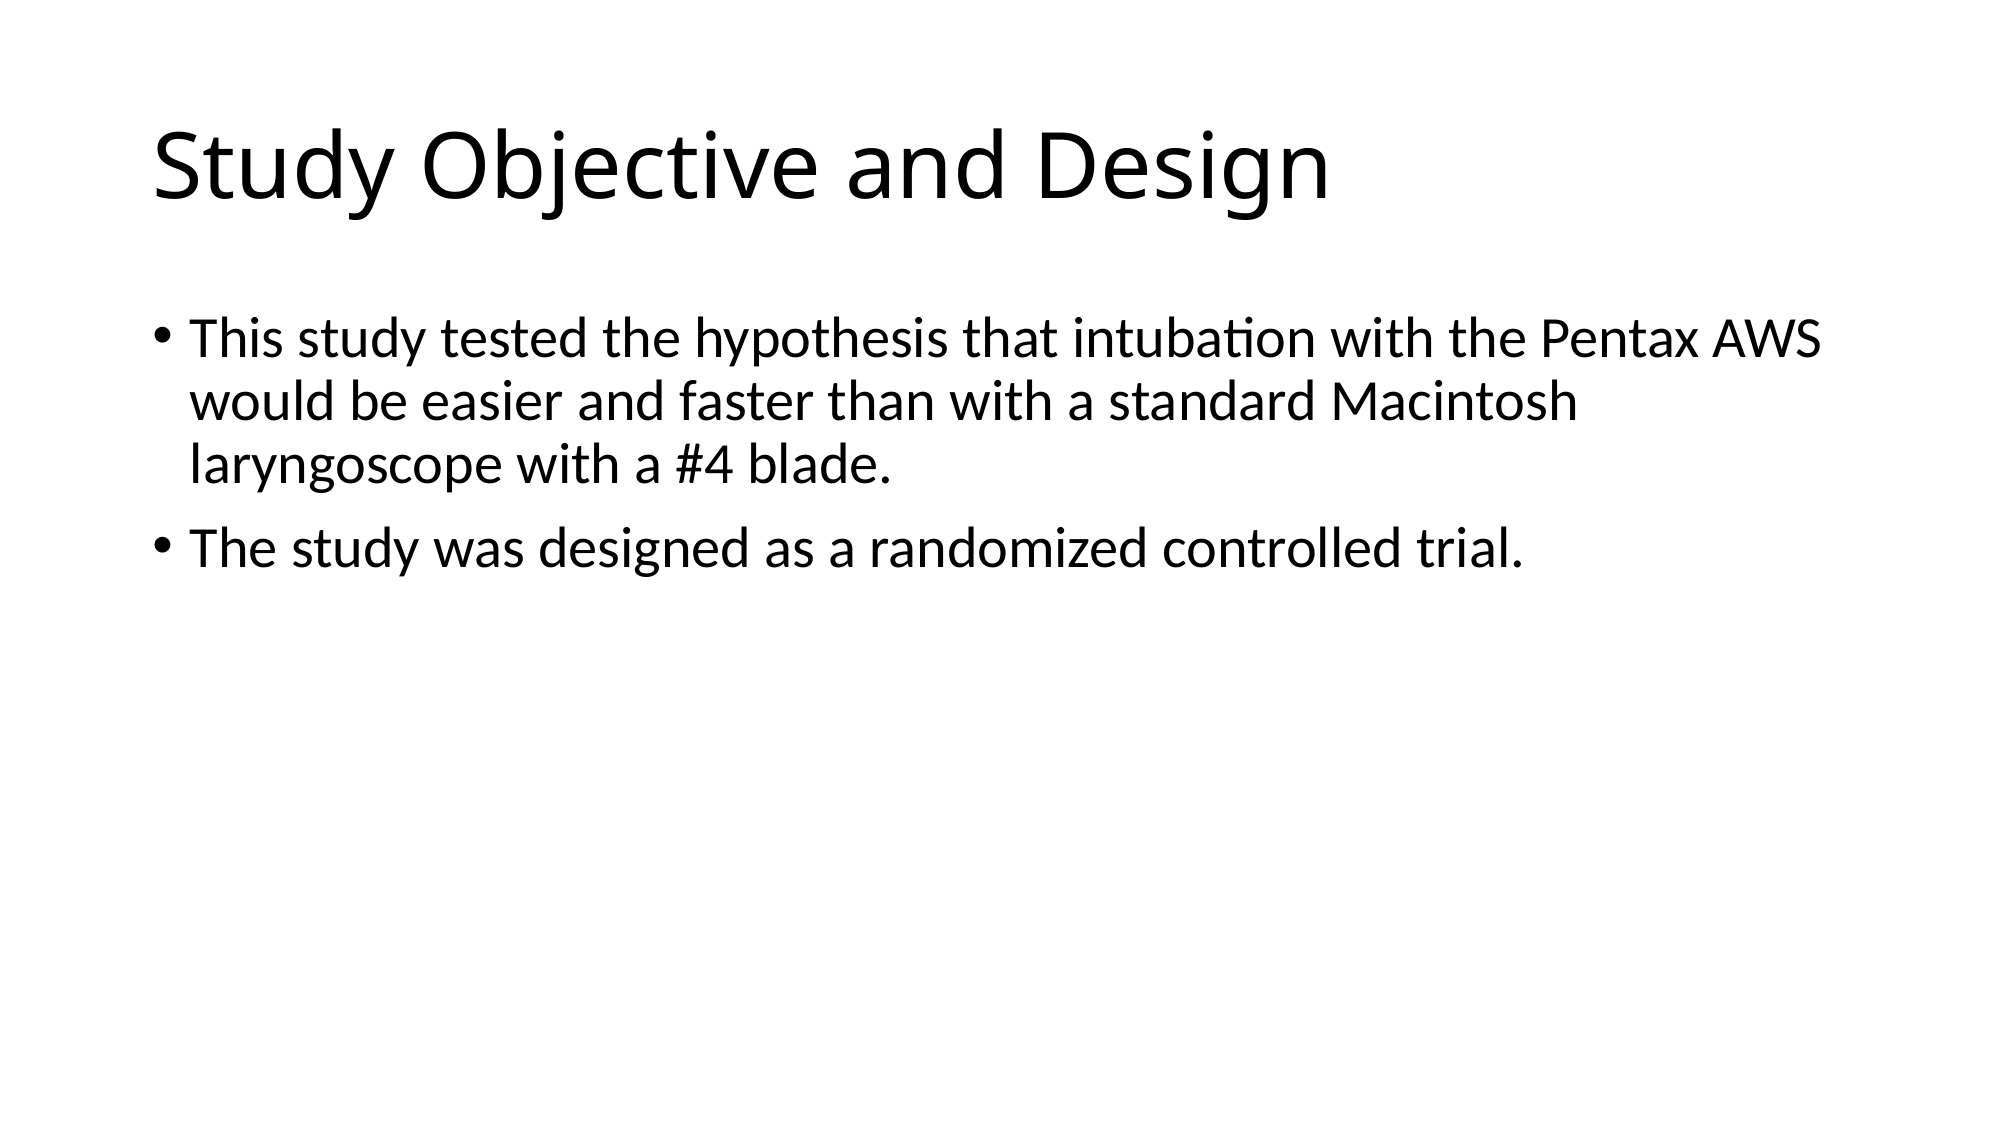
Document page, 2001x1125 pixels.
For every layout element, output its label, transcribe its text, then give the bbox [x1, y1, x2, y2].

title Study Objective and Design [137, 59, 1863, 278]
list This study tested the hypothesis that intubation with the Pentax AWS would be easier and faster than with a standard Macintosh laryngoscope with a #4 blade. The study was designed as a randomized controlled trial. [137, 299, 1863, 1014]
